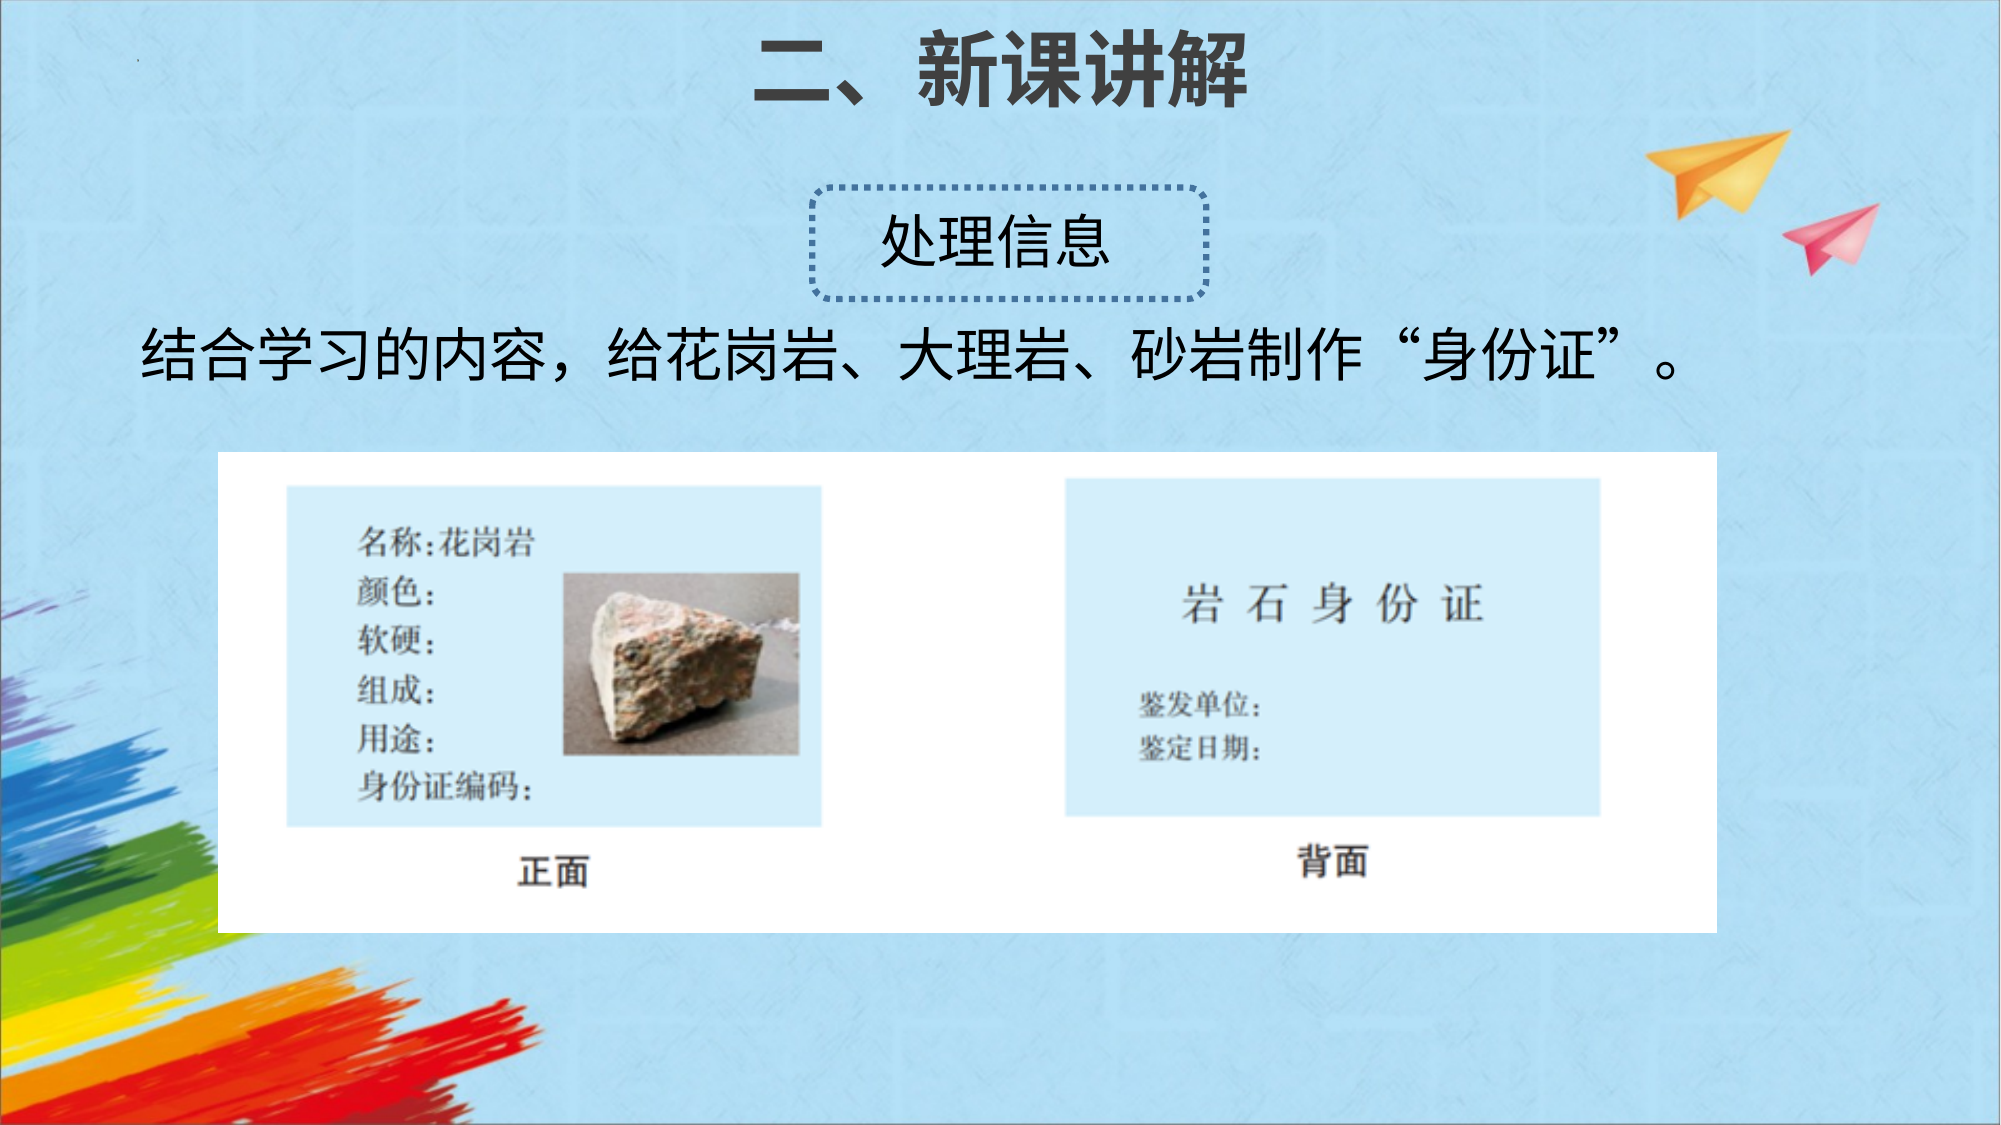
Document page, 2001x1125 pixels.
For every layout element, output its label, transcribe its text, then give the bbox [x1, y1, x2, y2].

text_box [812, 187, 1207, 300]
picture [0, 0, 2001, 1125]
title 二、新课讲解 [137, 0, 1863, 135]
text_box 结合学习的内容，给花岗岩、大理岩、砂岩制作“身份证”。 [125, 311, 1728, 396]
